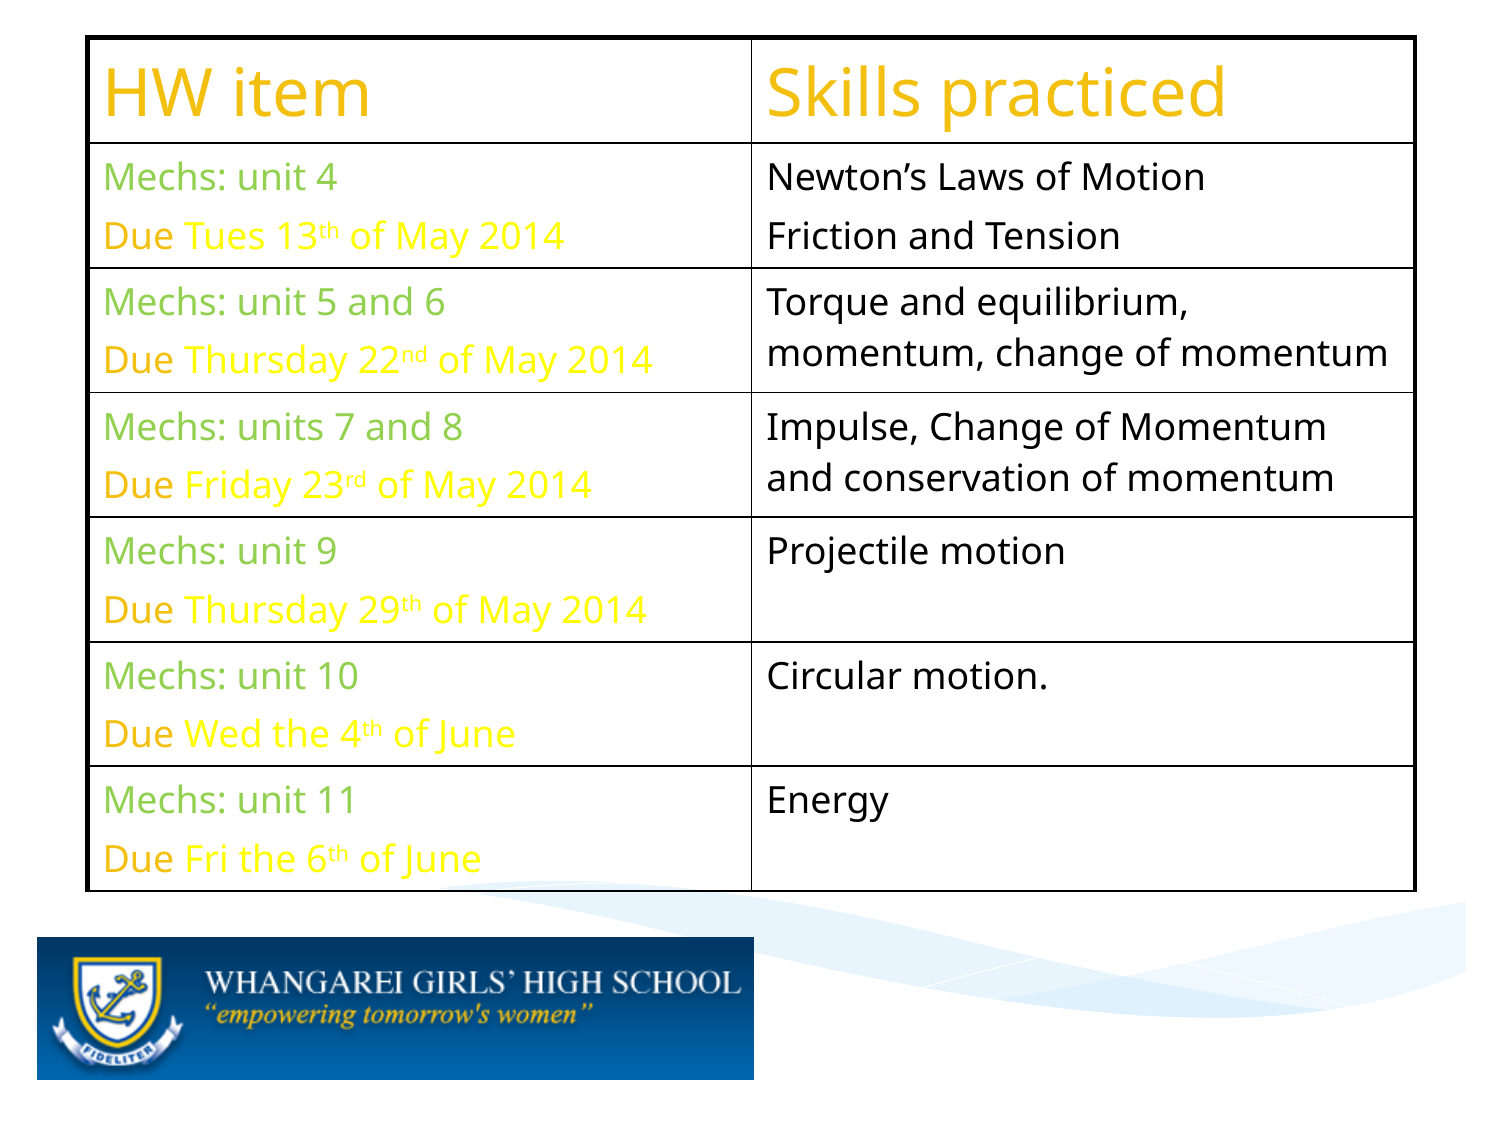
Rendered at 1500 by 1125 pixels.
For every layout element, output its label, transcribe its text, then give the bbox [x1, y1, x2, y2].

table_cell Mechs: unit 11 Due Fri the 6th of June [90, 767, 751, 890]
table_cell Projectile motion [752, 518, 1413, 641]
table_cell Mechs: unit 10 Due Wed the 4th of June [90, 643, 751, 765]
table_cell Energy [752, 767, 1413, 890]
table_header HW item [90, 40, 751, 142]
picture [37, 937, 754, 1080]
table_cell Circular motion. [752, 643, 1413, 765]
table_cell Newton’s Laws of Motion Friction and Tension [752, 144, 1413, 267]
table_cell Mechs: unit 9 Due Thursday 29th of May 2014 [90, 518, 751, 641]
table_cell Torque and equilibrium, momentum, change of momentum [752, 269, 1413, 392]
table_cell Mechs: units 7 and 8 Due Friday 23rd of May 2014 [90, 393, 751, 516]
table_header Skills practiced [752, 40, 1413, 142]
table_cell Mechs: unit 4 Due Tues 13th of May 2014 [90, 144, 751, 267]
table_cell Impulse, Change of Momentum and conservation of momentum [752, 393, 1413, 516]
table_cell Mechs: unit 5 and 6 Due Thursday 22nd of May 2014 [90, 269, 751, 392]
